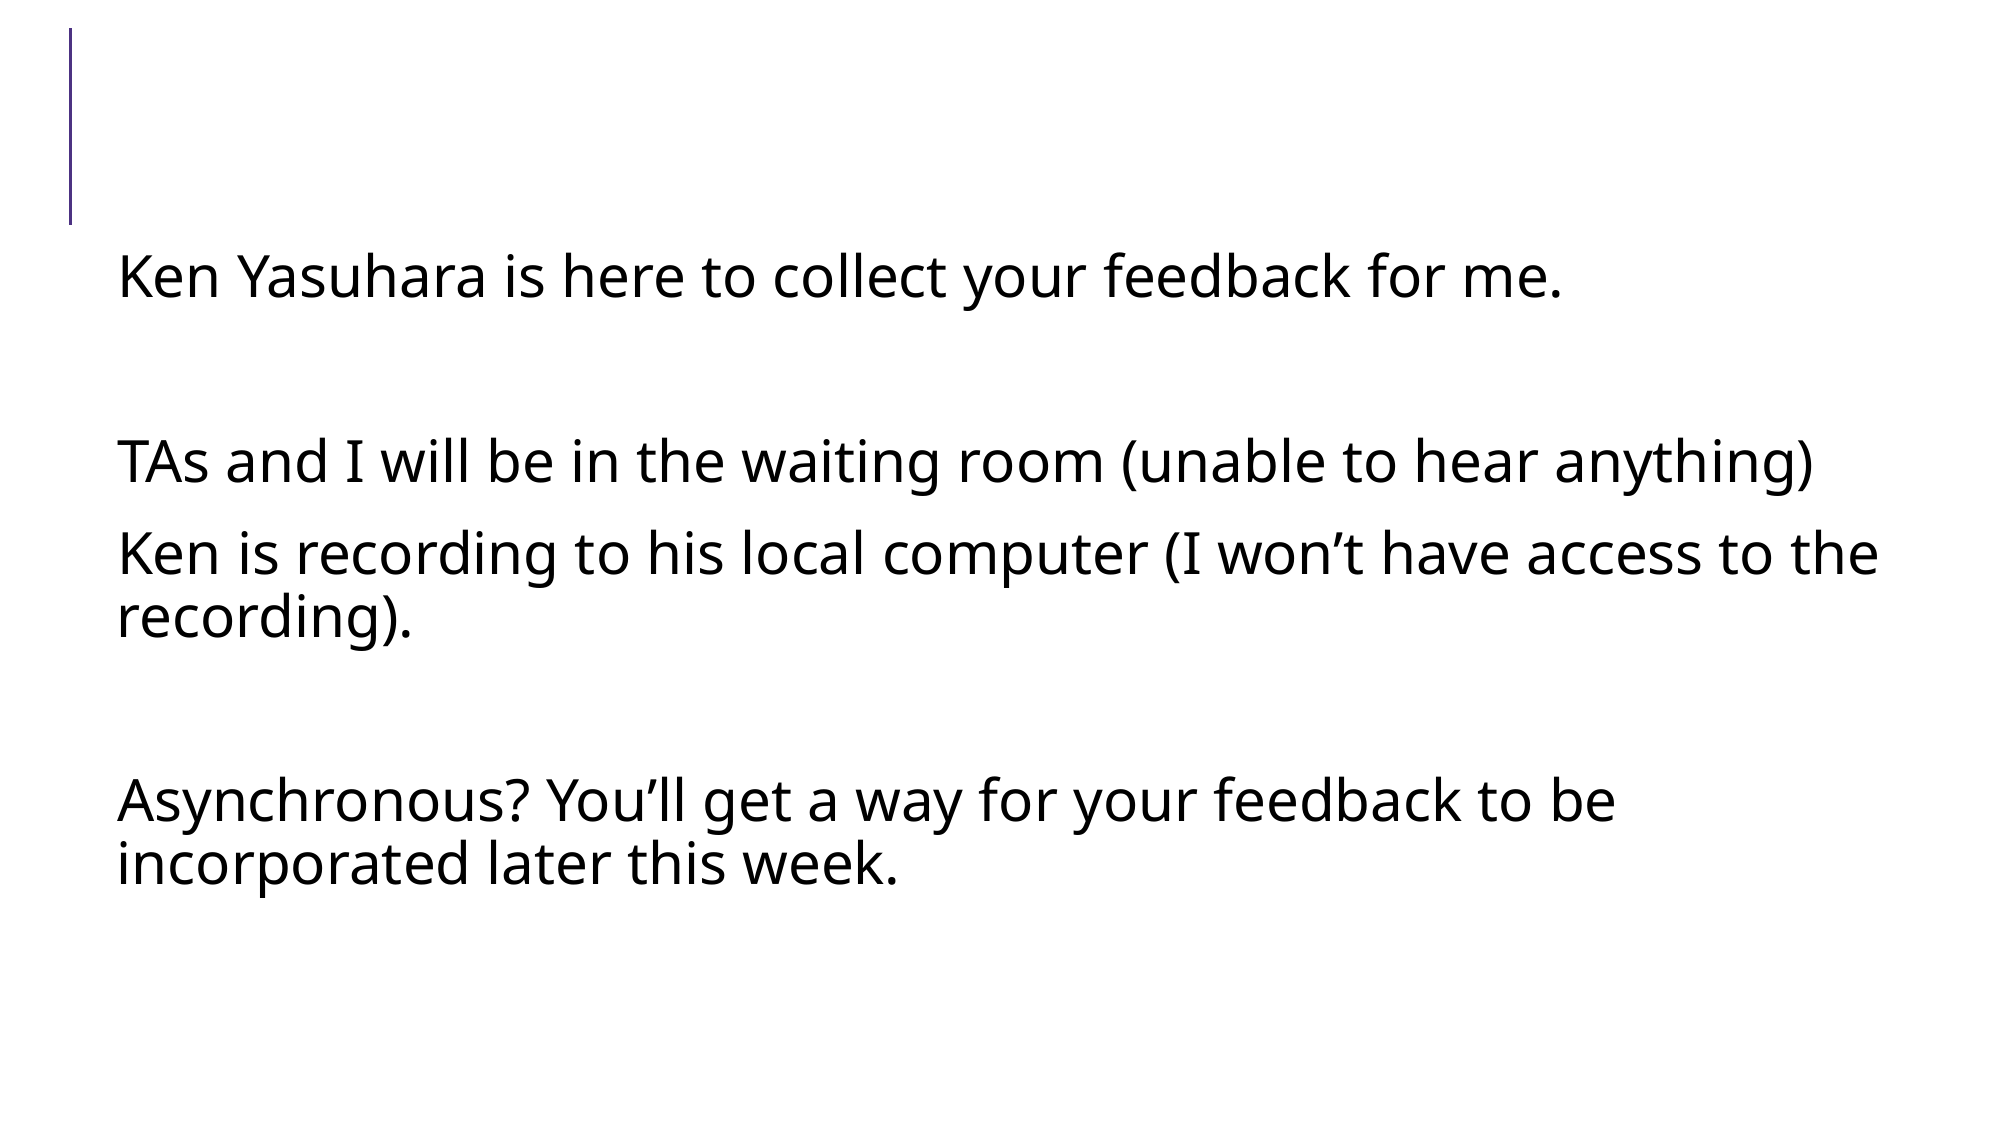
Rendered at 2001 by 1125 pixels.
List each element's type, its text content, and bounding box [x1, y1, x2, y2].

list Ken Yasuhara is here to collect your feedback for me. TAs and I will be in the waiting room (unable to hear anything) Ken is recording to his local computer (I won’t have access to the recording). Asynchronous? You’ll get a way for your feedback to be incorporated later this week. [94, 240, 1930, 1035]
